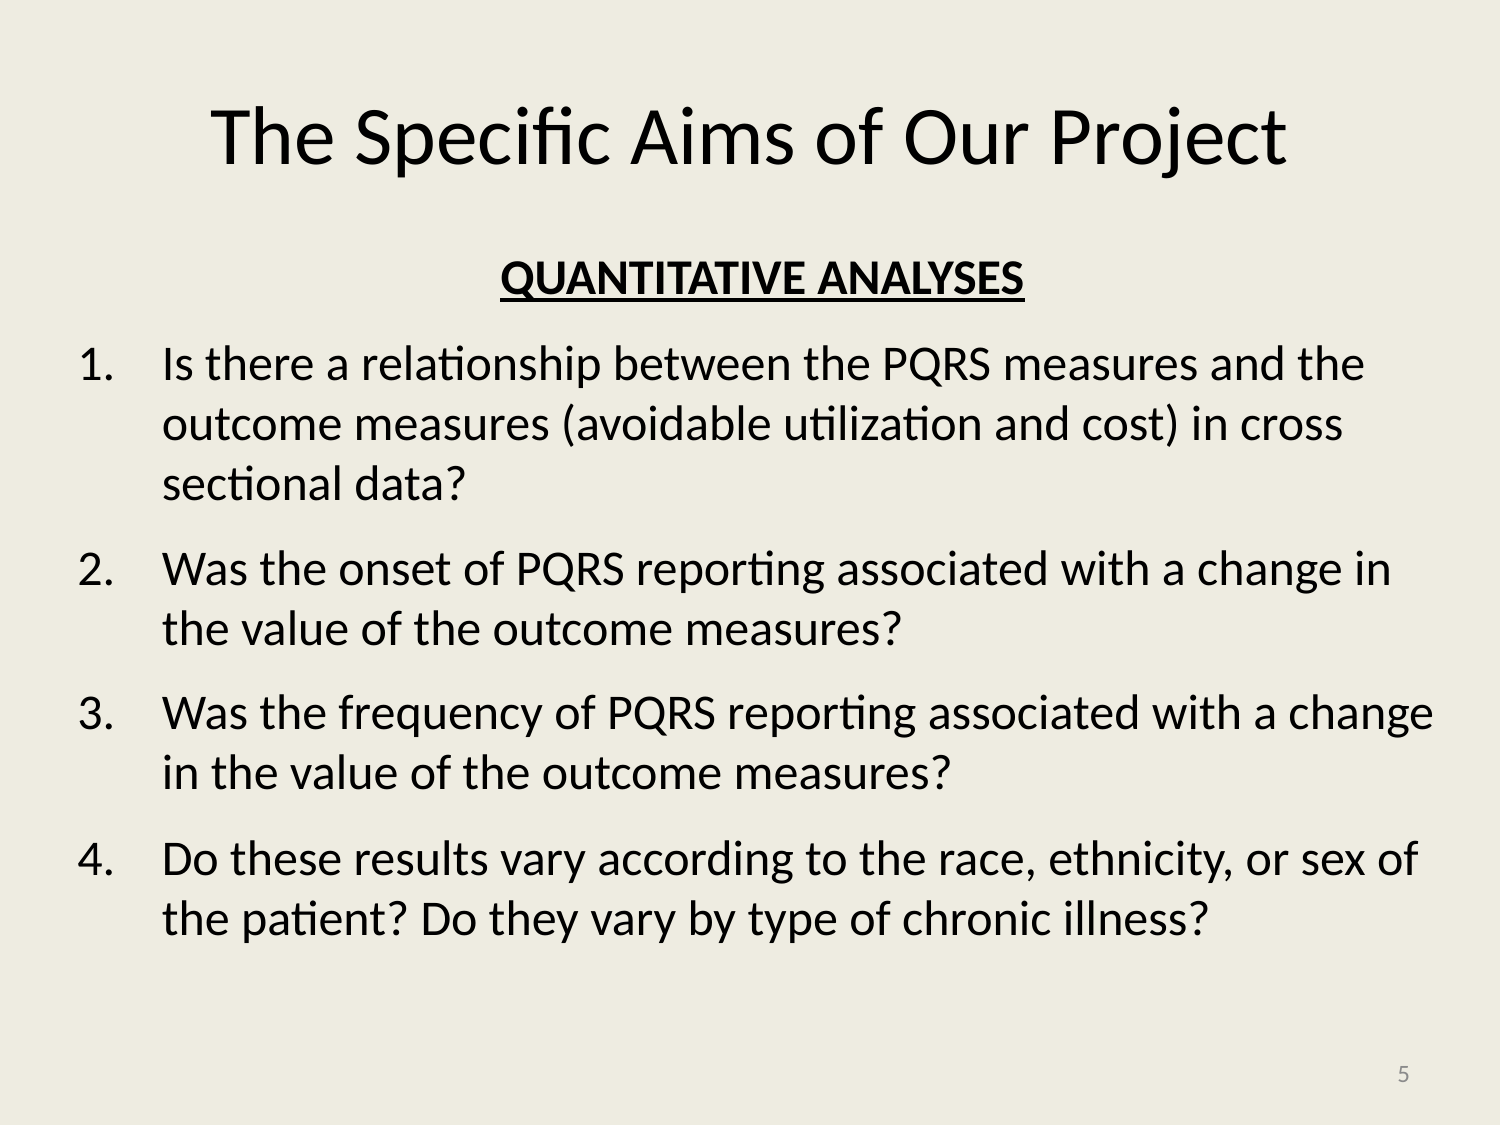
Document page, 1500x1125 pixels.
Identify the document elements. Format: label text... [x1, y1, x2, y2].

subtitle QUANTITATIVE ANALYSES Is there a relationship between the PQRS measures and the outcome measures (avoidable utilization and cost) in cross sectional data? Was the onset of PQRS reporting associated with a change in the value of the outcome measures? Was the frequency of PQRS reporting associated with a change in the value of the outcome measures? Do these results vary according to the race, ethnicity, or sex of the patient? Do they vary by type of chronic illness? [62, 237, 1463, 1050]
slide_number 5 [1074, 1042, 1425, 1103]
title The Specific Aims of Our Project [112, 50, 1388, 213]
